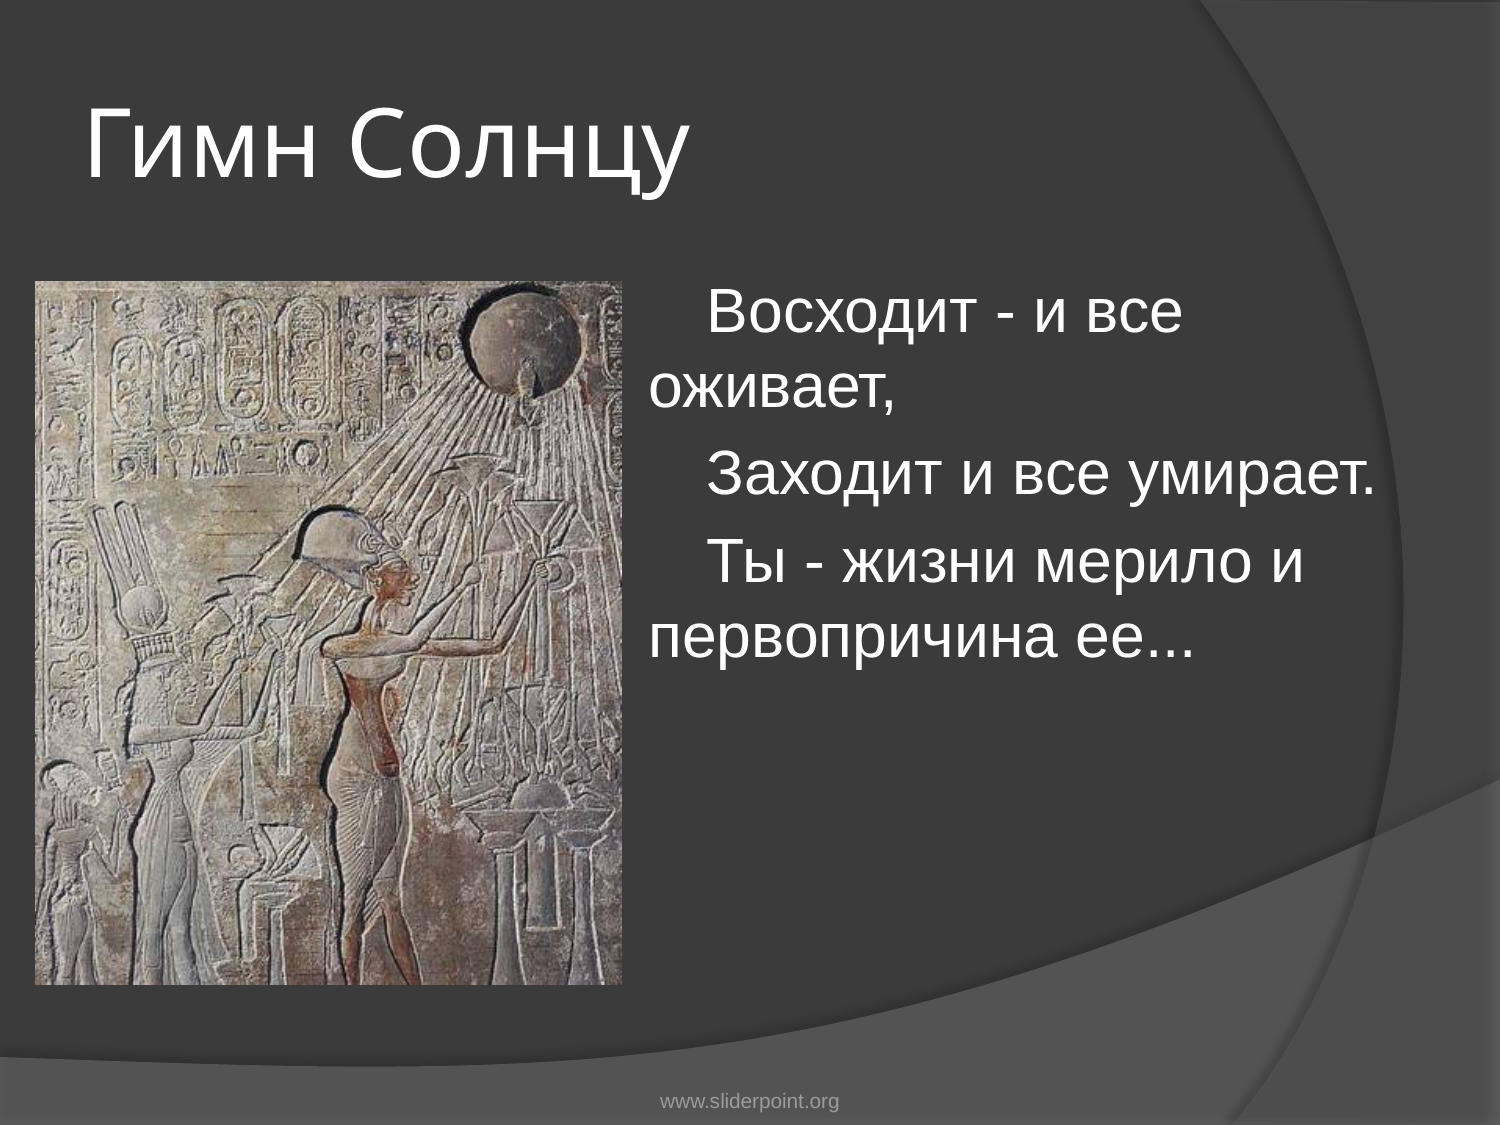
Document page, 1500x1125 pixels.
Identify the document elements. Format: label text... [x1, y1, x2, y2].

title Гимн Солнцу [74, 44, 1301, 233]
picture [34, 280, 622, 985]
footer www.sliderpoint.org [512, 1053, 988, 1114]
list Восходит - и все оживает, Заходит и все умирает. Ты - жизни мерило и первопричина ее... [632, 262, 1407, 1067]
